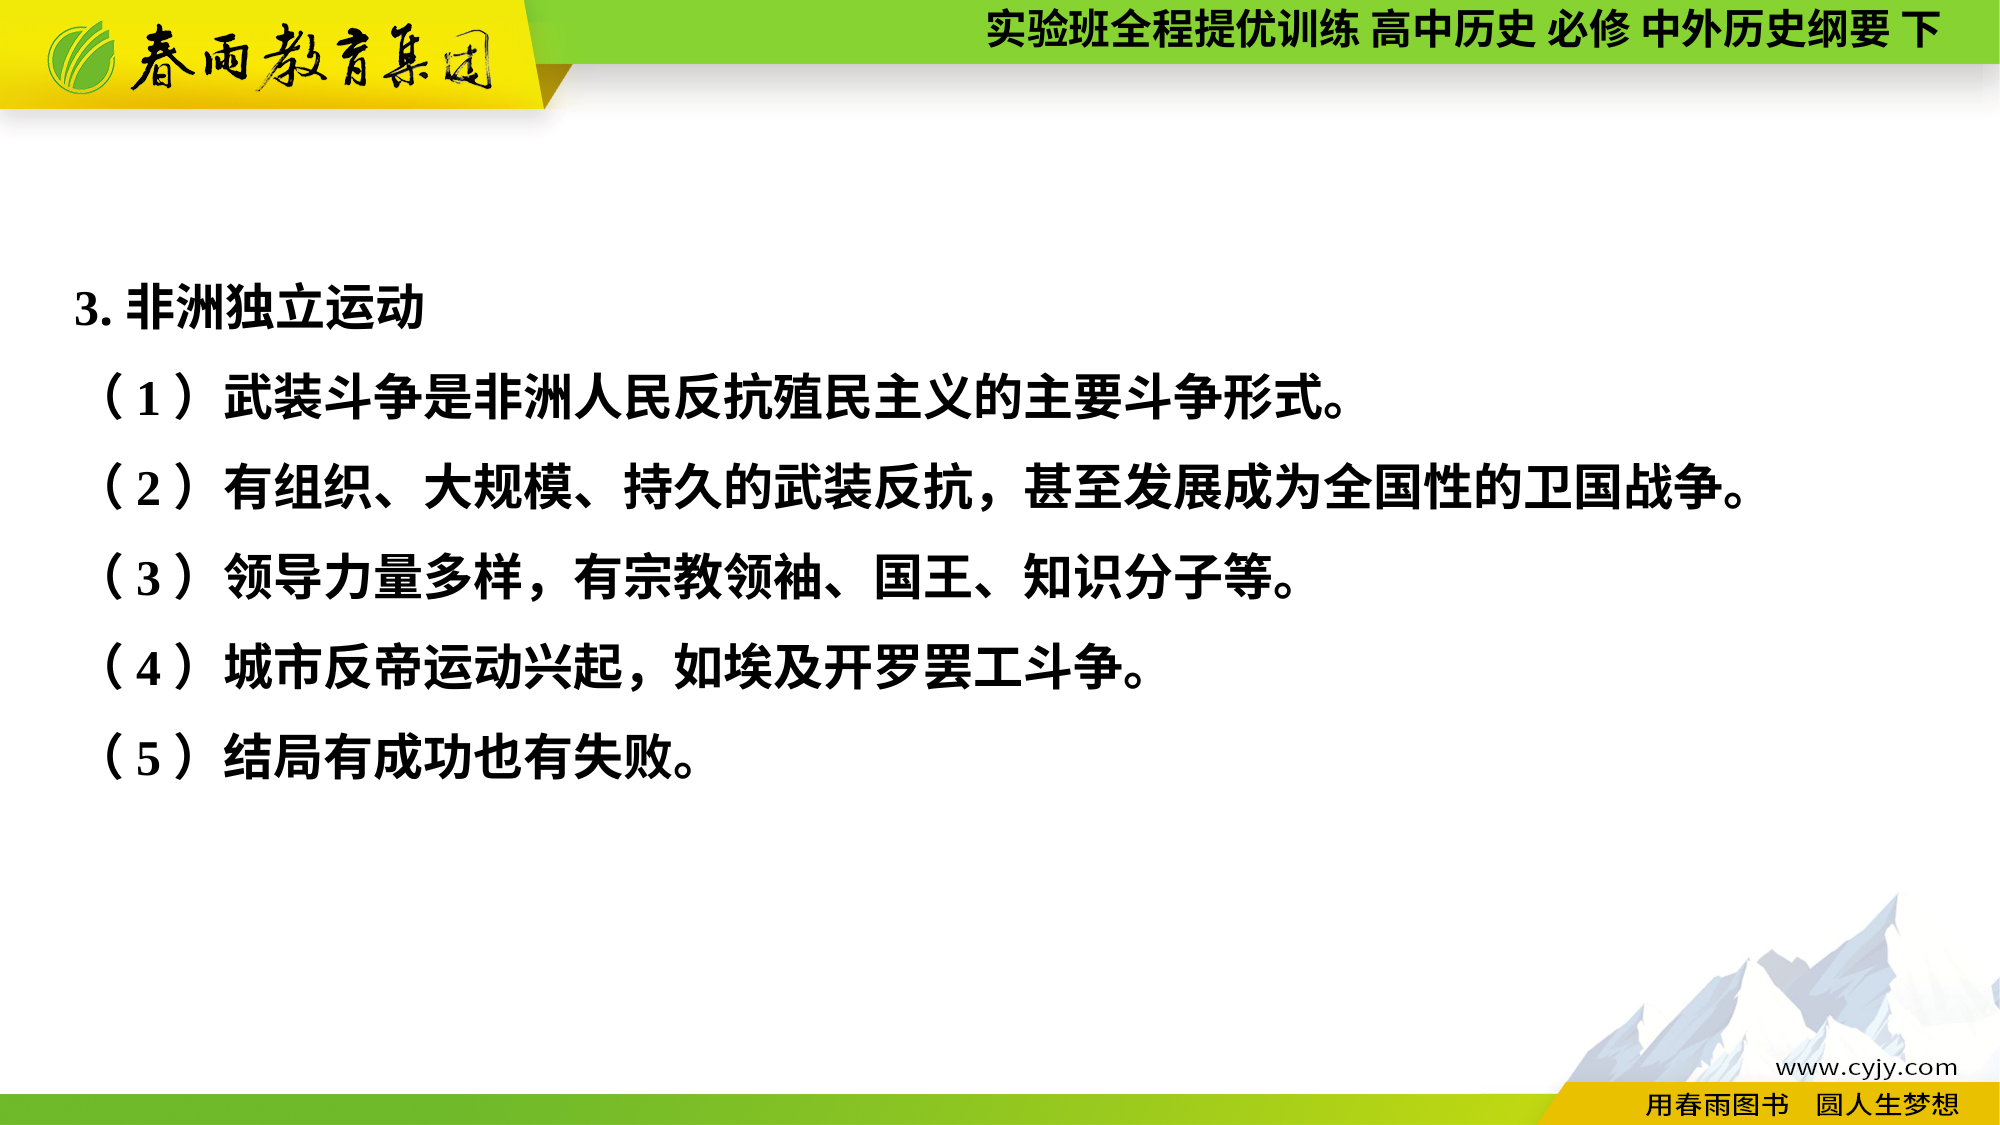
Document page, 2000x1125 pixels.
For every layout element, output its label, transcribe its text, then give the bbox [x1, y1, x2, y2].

picture [0, 0, 2000, 1125]
list 3.非洲独立运动 （1）武装斗争是非洲人民反抗殖民主义的主要斗争形式。 （2）有组织、大规模、持久的武装反抗，甚至发展成为全国性的卫国战争。 （3）领导力量多样，有宗教领袖、国王、知识分子等。 （4）城市反帝运动兴起，如埃及开罗罢工斗争。 （5）结局有成功也有失败。 [59, 237, 1944, 787]
